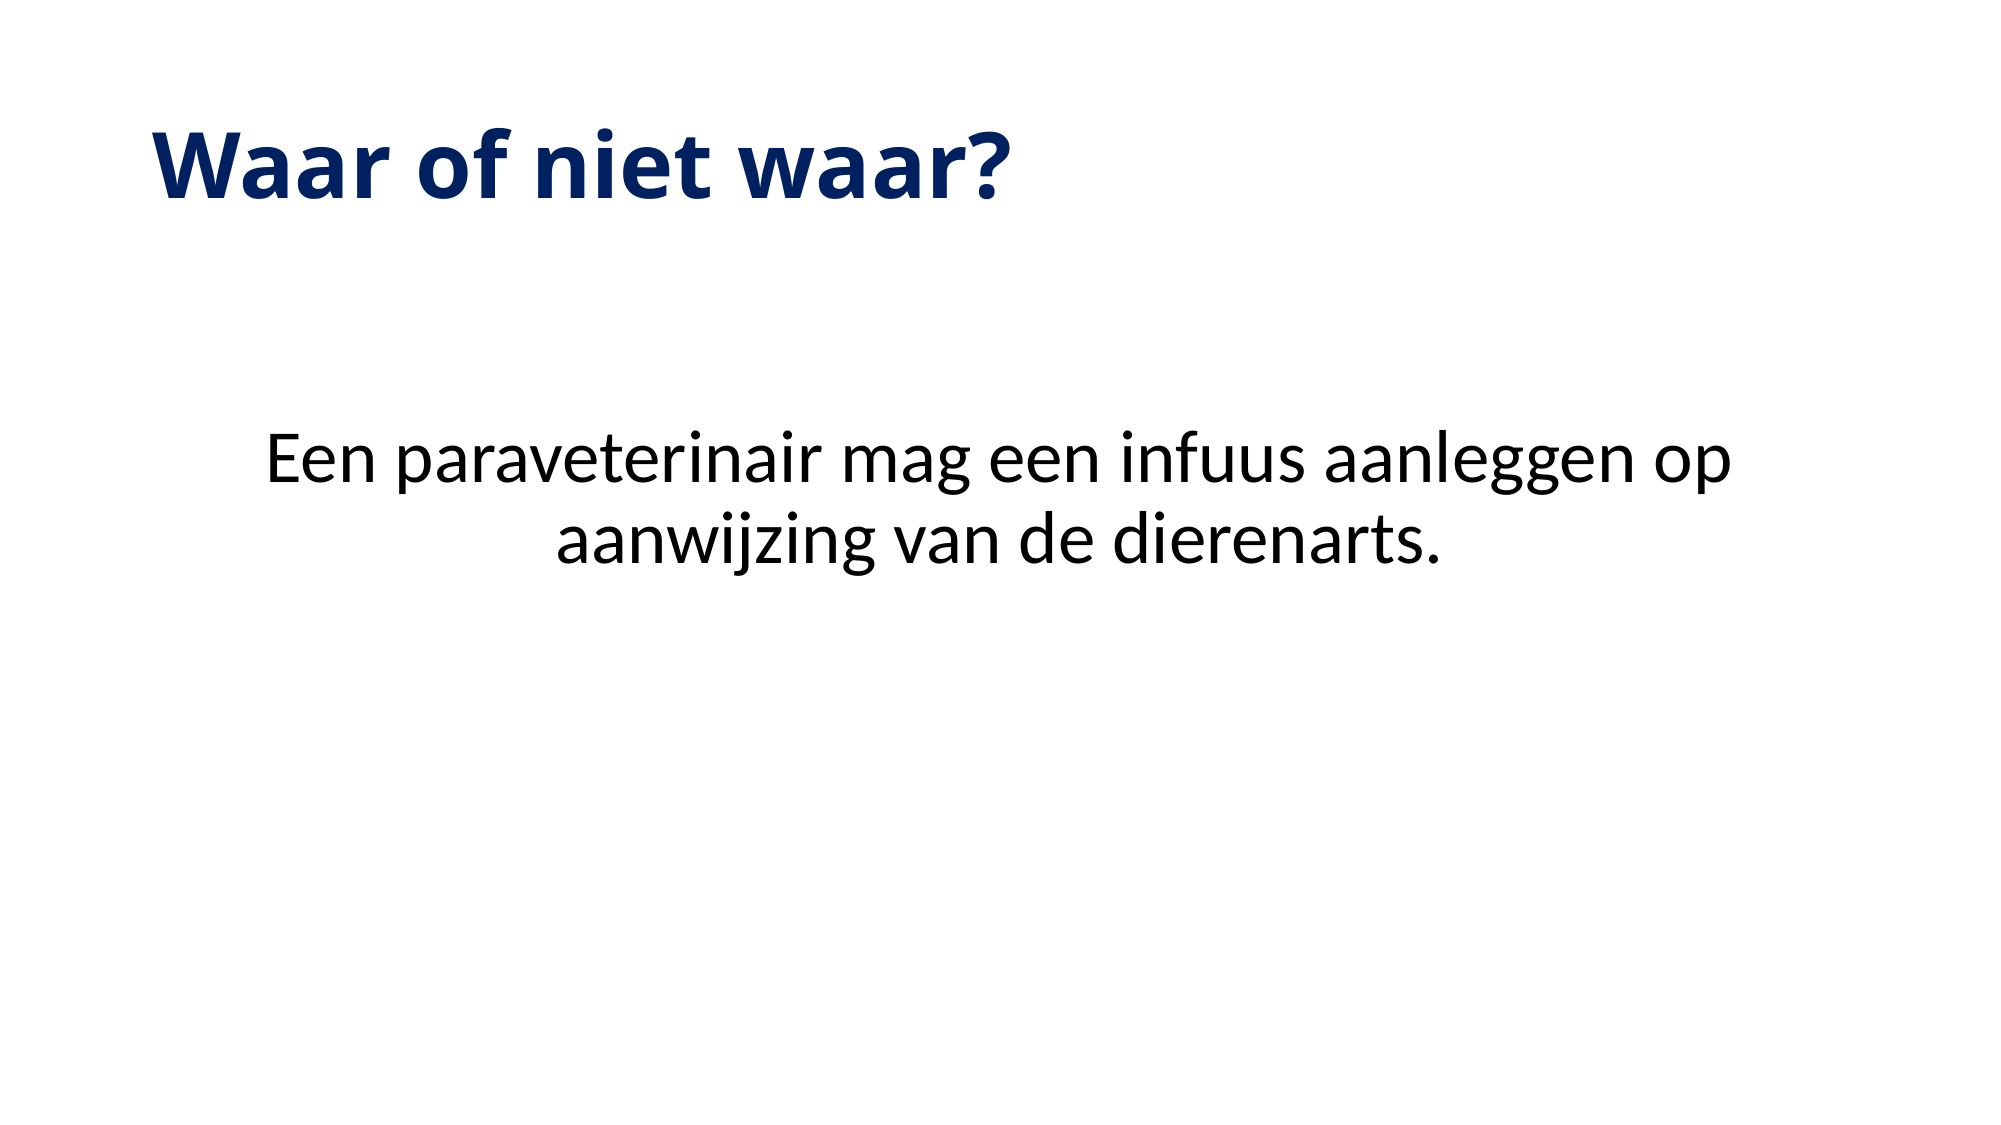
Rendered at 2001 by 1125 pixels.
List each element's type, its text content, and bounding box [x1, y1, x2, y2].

title Waar of niet waar? [137, 59, 1863, 278]
list Een paraveterinair mag een infuus aanleggen op aanwijzing van de dierenarts. [137, 299, 1863, 1014]
